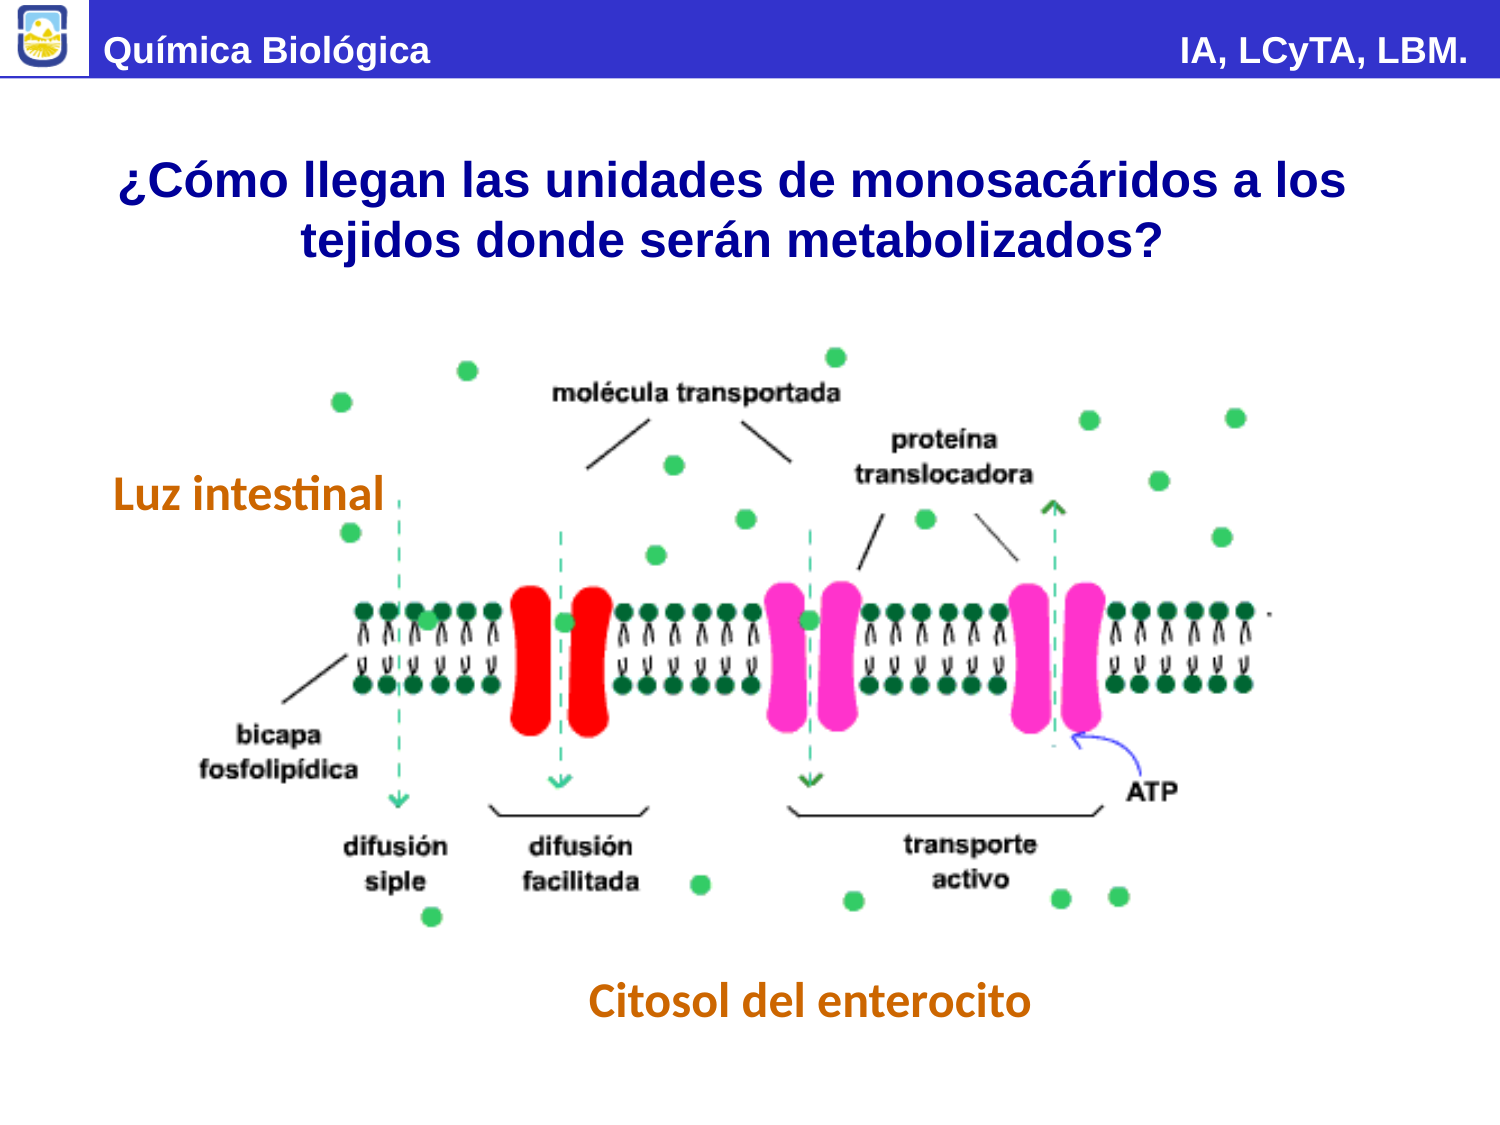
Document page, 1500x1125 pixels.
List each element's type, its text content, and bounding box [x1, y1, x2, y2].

text_box Luz intestinal [98, 452, 177, 528]
picture [182, 312, 1306, 987]
text_box Citosol del enterocito [574, 995, 1048, 1035]
text_box ¿Cómo llegan las unidades de monosacáridos a los tejidos donde serán metabolizados? [100, 140, 1365, 276]
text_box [0, 0, 1500, 83]
